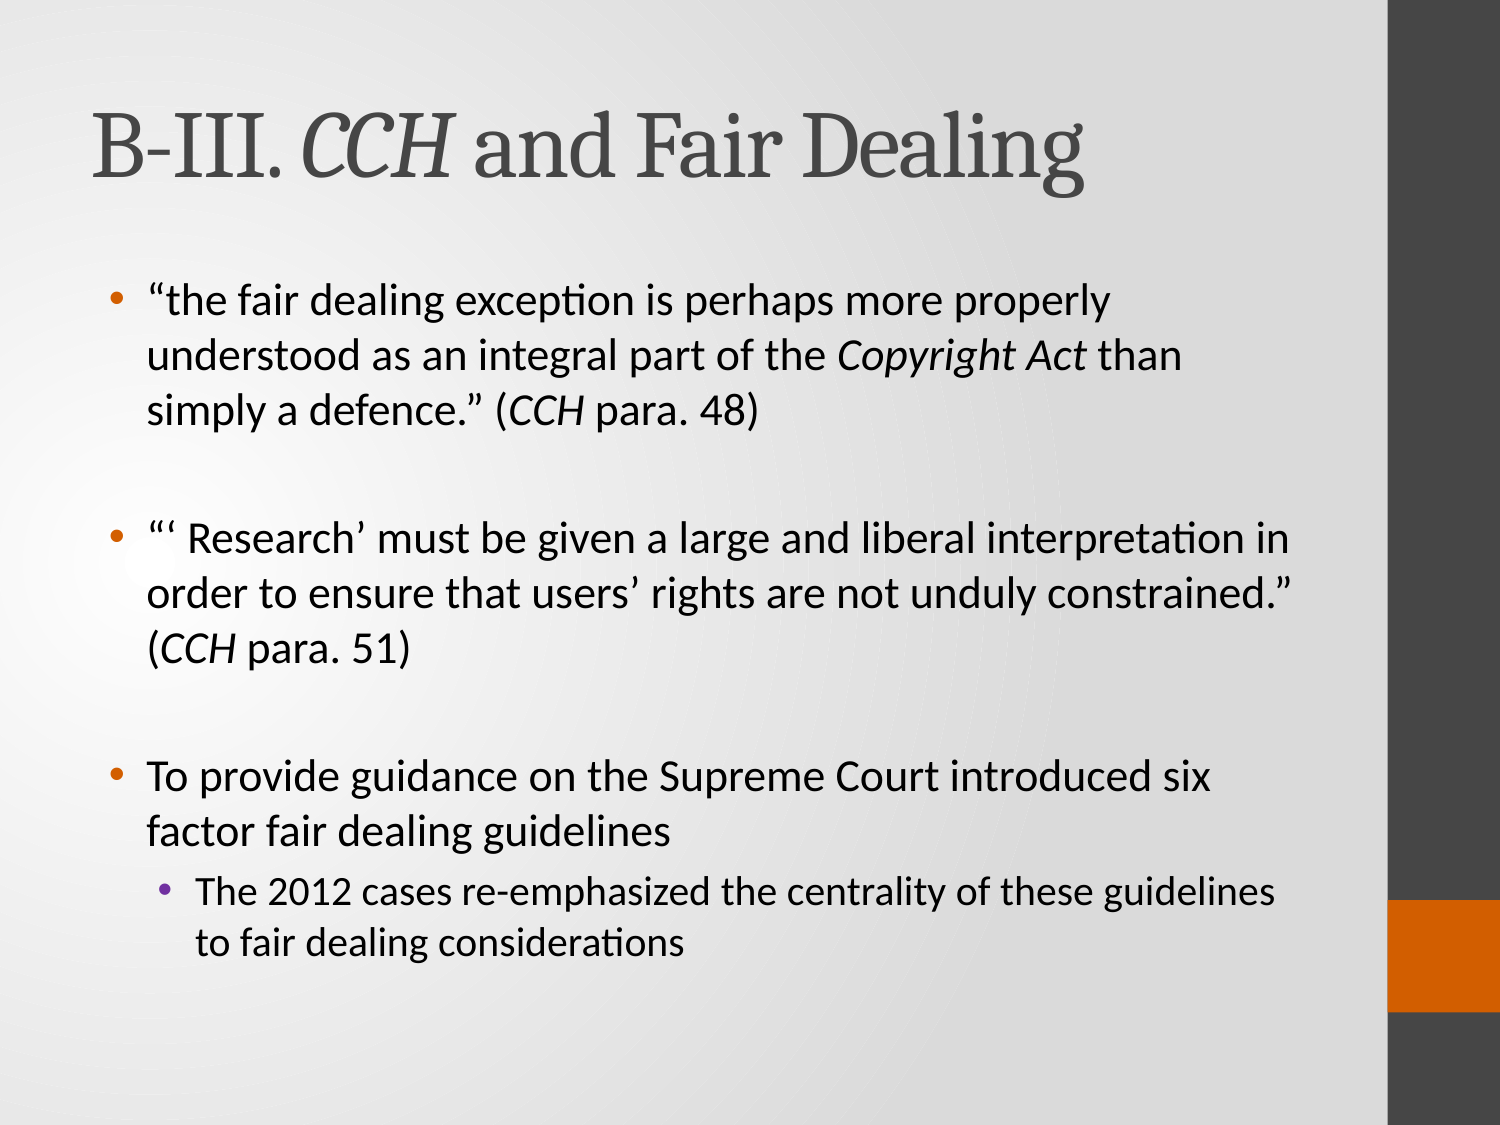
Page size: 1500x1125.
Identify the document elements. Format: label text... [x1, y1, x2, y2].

title B-III. CCH and Fair Dealing [75, 45, 1325, 233]
list “the fair dealing exception is perhaps more properly understood as an integral part of the Copyright Act than simply a defence.” (CCH para. 48) “‘ Research’ must be given a large and liberal interpretation in order to ensure that users’ rights are not unduly constrained.” (CCH para. 51) To provide guidance on the Supreme Court introduced six factor fair dealing guidelines The 2012 cases re-emphasized the centrality of these guidelines to fair dealing considerations [75, 262, 1325, 1050]
